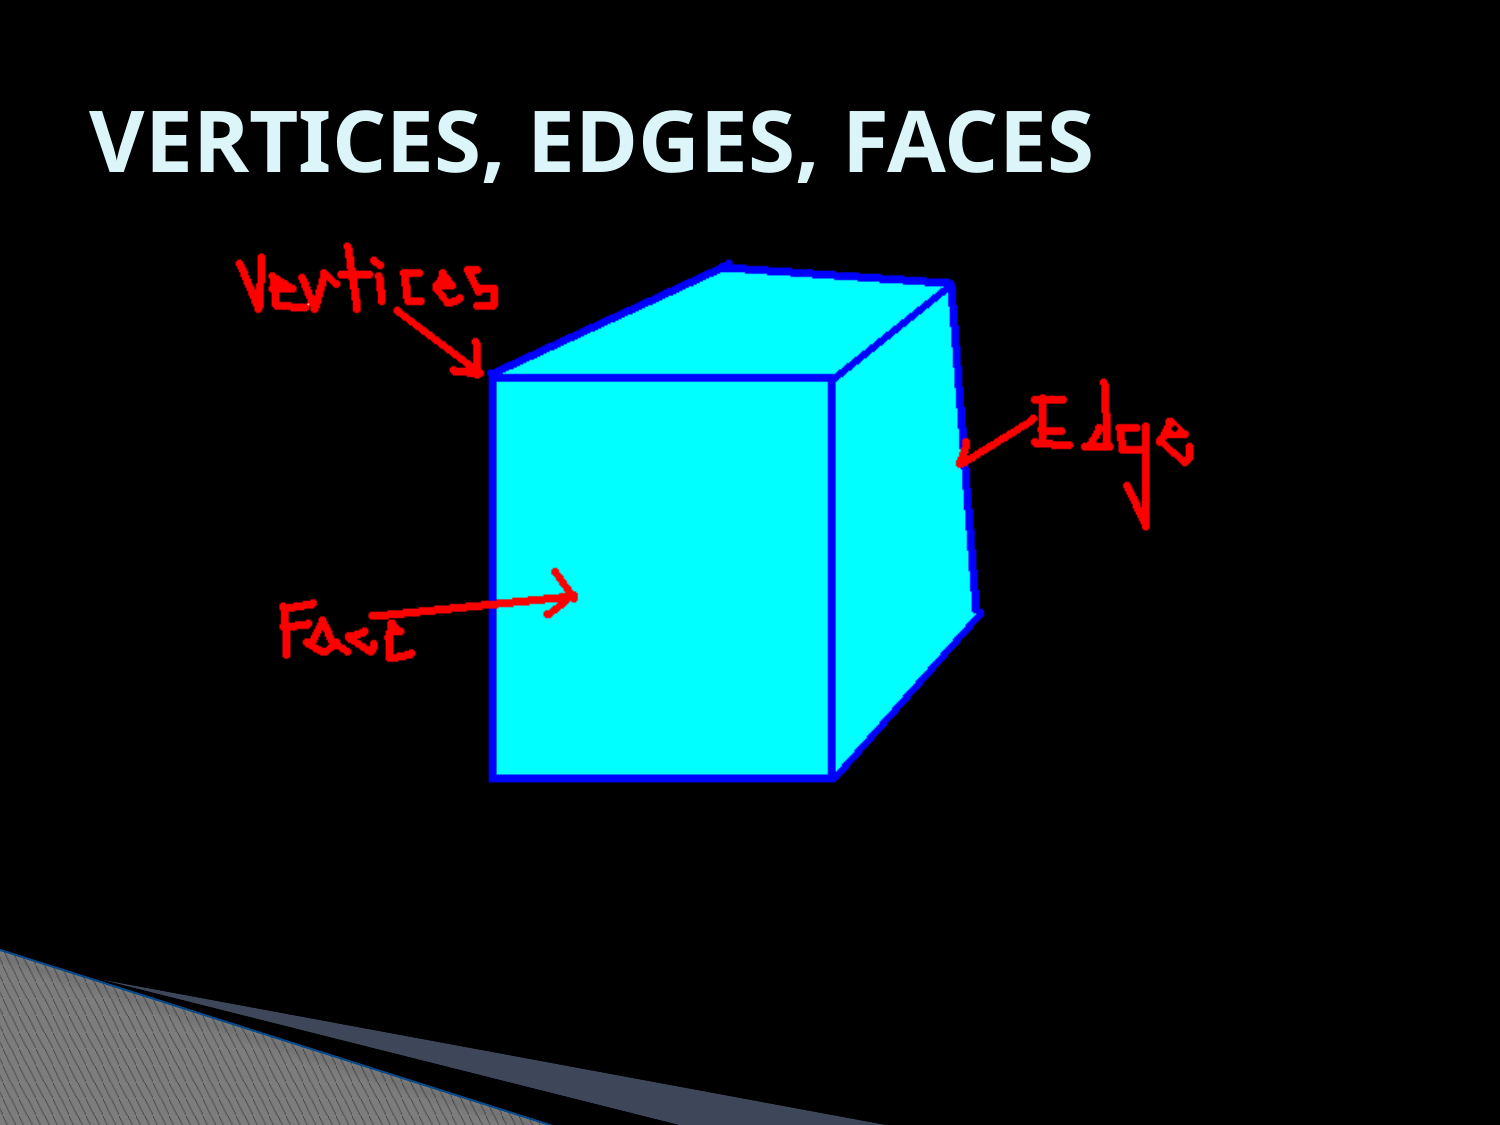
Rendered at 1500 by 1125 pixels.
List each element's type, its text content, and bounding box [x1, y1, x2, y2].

picture [0, 952, 543, 1125]
picture [224, 199, 1276, 926]
title VERTICES, EDGES, FACES [75, 45, 1425, 233]
